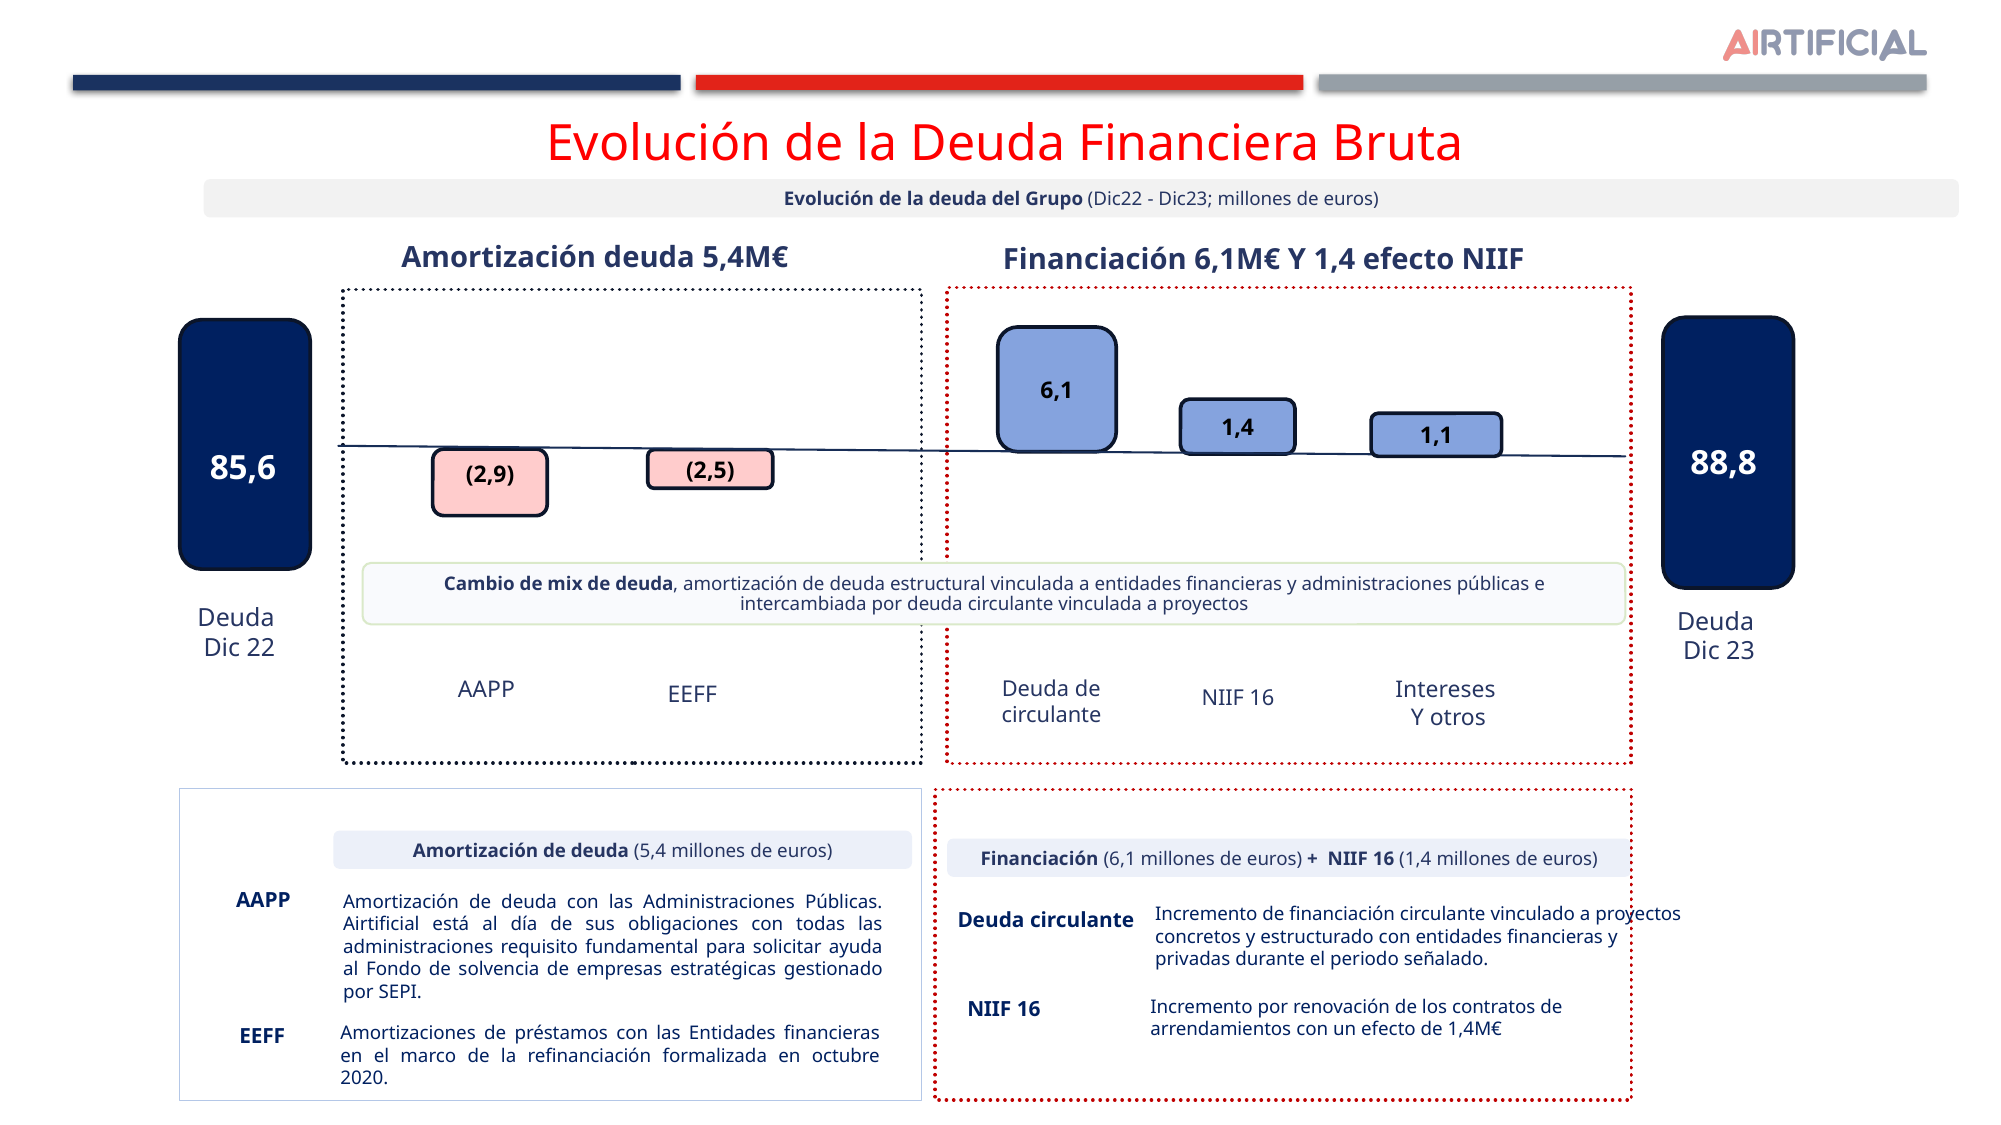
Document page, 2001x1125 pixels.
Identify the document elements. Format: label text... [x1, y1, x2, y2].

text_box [119, 178, 1960, 1101]
text_box Evolución de la Deuda Financiera Bruta [282, 103, 1741, 176]
